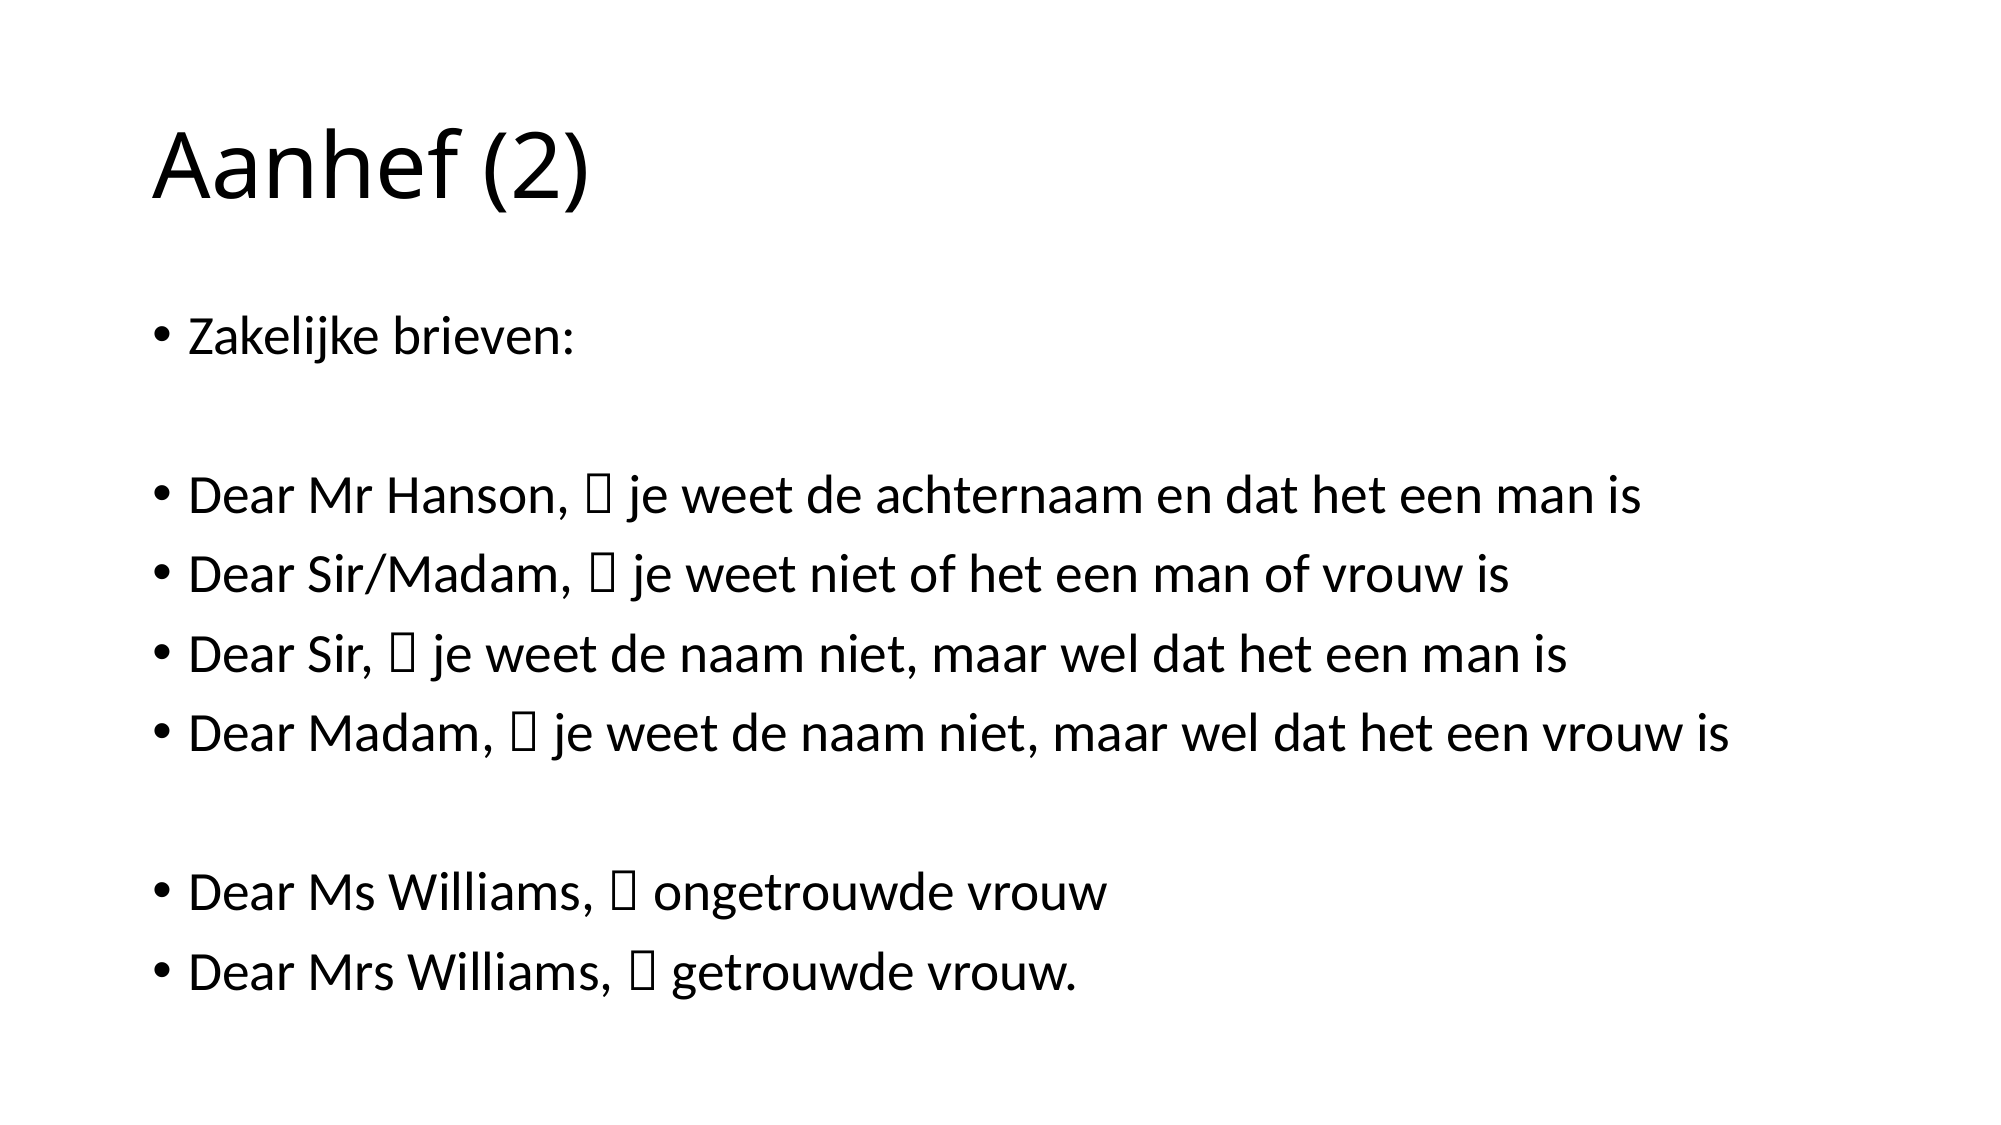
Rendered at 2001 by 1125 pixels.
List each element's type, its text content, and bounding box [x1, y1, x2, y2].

title Aanhef (2) [137, 59, 1863, 278]
list Zakelijke brieven: Dear Mr Hanson,  je weet de achternaam en dat het een man is Dear Sir/Madam,  je weet niet of het een man of vrouw is Dear Sir,  je weet de naam niet, maar wel dat het een man is Dear Madam,  je weet de naam niet, maar wel dat het een vrouw is Dear Ms Williams,  ongetrouwde vrouw Dear Mrs Williams,  getrouwde vrouw. [137, 299, 1863, 1014]
